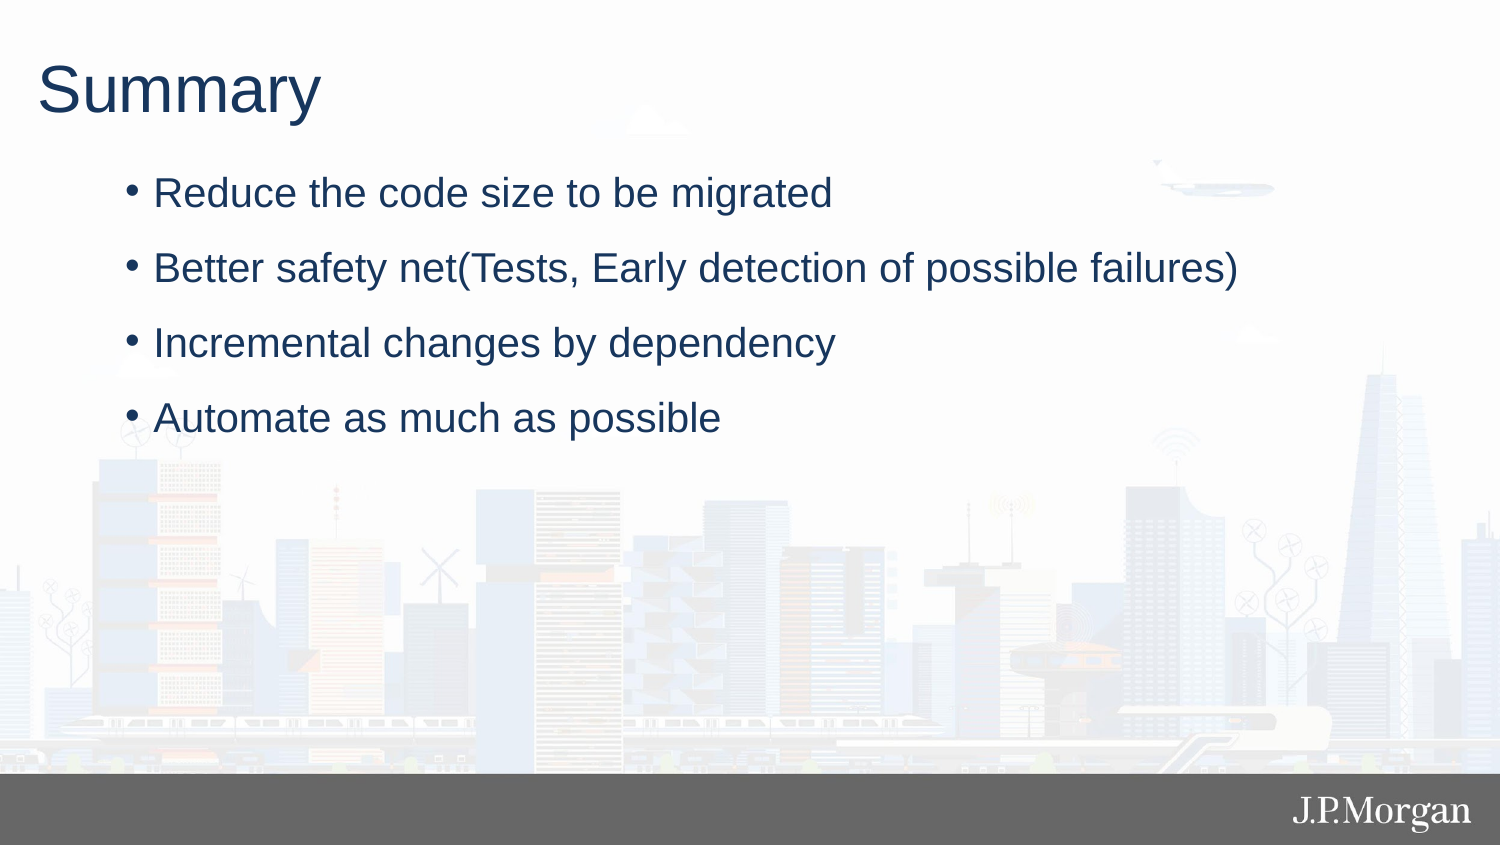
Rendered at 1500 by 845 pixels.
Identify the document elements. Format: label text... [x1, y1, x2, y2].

text_box Reduce the code size to be migrated Better safety net(Tests, Early detection of possible failures) Incremental changes by dependency Automate as much as possible [110, 159, 1435, 845]
text_box Summary [37, 23, 1388, 127]
picture [0, 0, 1500, 845]
